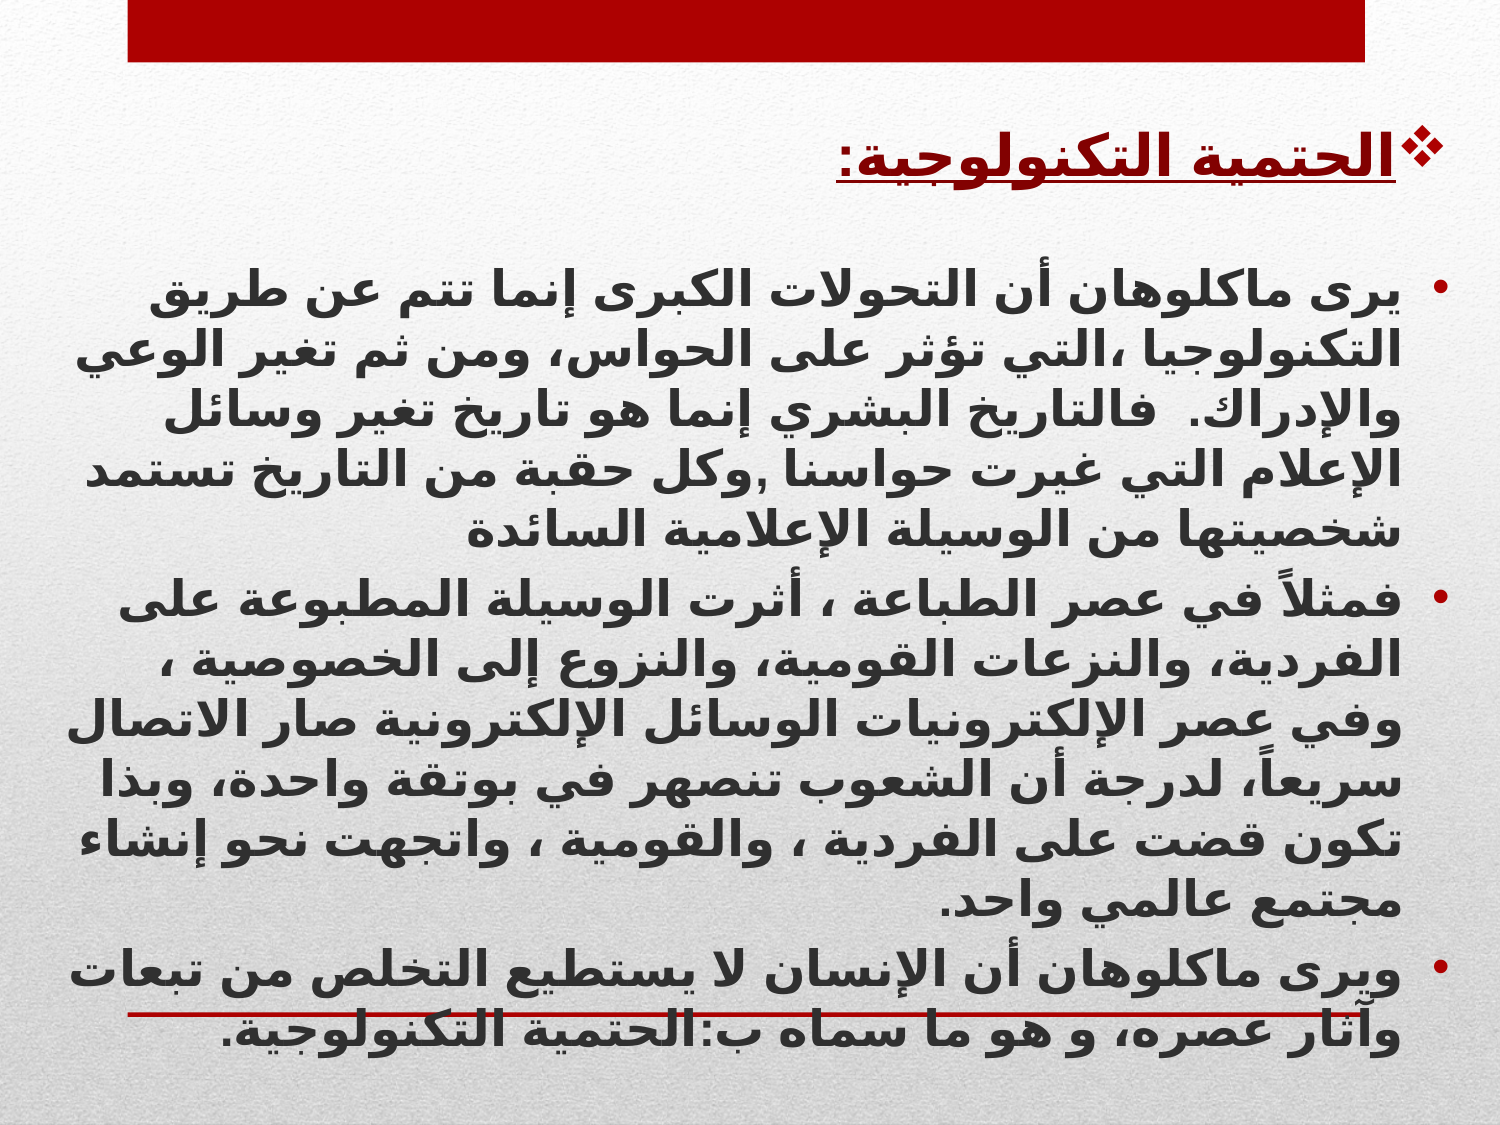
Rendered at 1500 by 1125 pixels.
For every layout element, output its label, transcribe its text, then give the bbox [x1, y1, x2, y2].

list الحتمية التكنولوجية: يرى ماكلوهان أن التحولات الكبرى إنما تتم عن طريق التكنولوجيا ،التي تؤثر على الحواس، ومن ثم تغير الوعي والإدراك. فالتاريخ البشري إنما هو تاريخ تغير وسائل الإعلام التي غيرت حواسنا ,وكل حقبة من التاريخ تستمد شخصيتها من الوسيلة الإعلامية السائدة فمثلاً في عصر الطباعة ، أثرت الوسيلة المطبوعة على الفردية، والنزعات القومية، والنزوع إلى الخصوصية ، وفي عصر الإلكترونيات الوسائل الإلكترونية صار الاتصال سريعاً، لدرجة أن الشعوب تنصهر في بوتقة واحدة، وبذا تكون قضت على الفردية ، والقومية ، واتجهت نحو إنشاء مجتمع عالمي واحد. ويرى ماكلوهان أن الإنسان لا يستطيع التخلص من تبعات وآثار عصره، و هو ما سماه ب:الحتمية التكنولوجية. [29, 137, 1465, 976]
